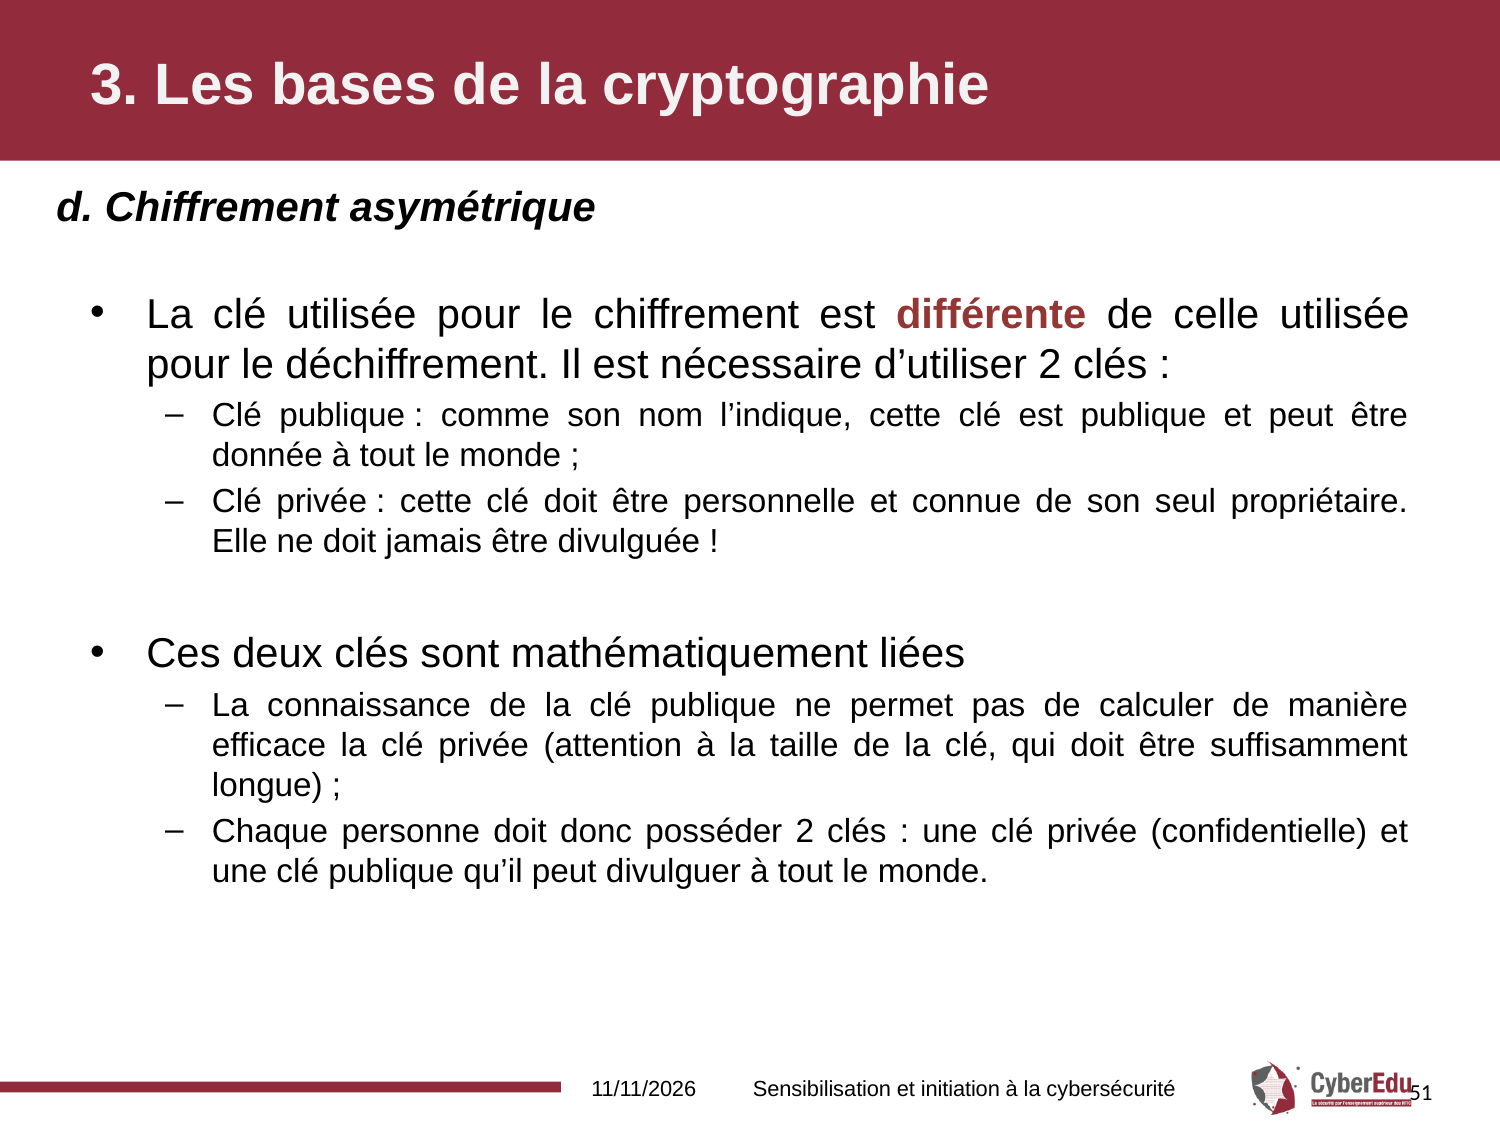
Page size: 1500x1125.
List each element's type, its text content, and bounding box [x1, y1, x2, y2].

text_box d. Chiffrement asymétrique [41, 172, 1471, 268]
title 3. Les bases de la cryptographie [75, 1, 1425, 161]
footer Sensibilisation et initiation à la cybersécurité [738, 1057, 1236, 1118]
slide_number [561, 1057, 727, 1118]
picture [1246, 1060, 1412, 1115]
list La clé utilisée pour le chiffrement est différente de celle utilisée pour le déchiffrement. Il est nécessaire d’utiliser 2 clés : Clé publique : comme son nom l’indique, cette clé est publique et peut être donnée à tout le monde ; Clé privée : cette clé doit être personnelle et connue de son seul propriétaire. Elle ne doit jamais être divulguée ! Ces deux clés sont mathématiquement liées La connaissance de la clé publique ne permet pas de calculer de manière efficace la clé privée (attention à la taille de la clé, qui doit être suffisamment longue) ; Chaque personne doit donc posséder 2 clés : une clé privée (confidentielle) et une clé publique qu’il peut divulguer à tout le monde. [75, 278, 1425, 1035]
